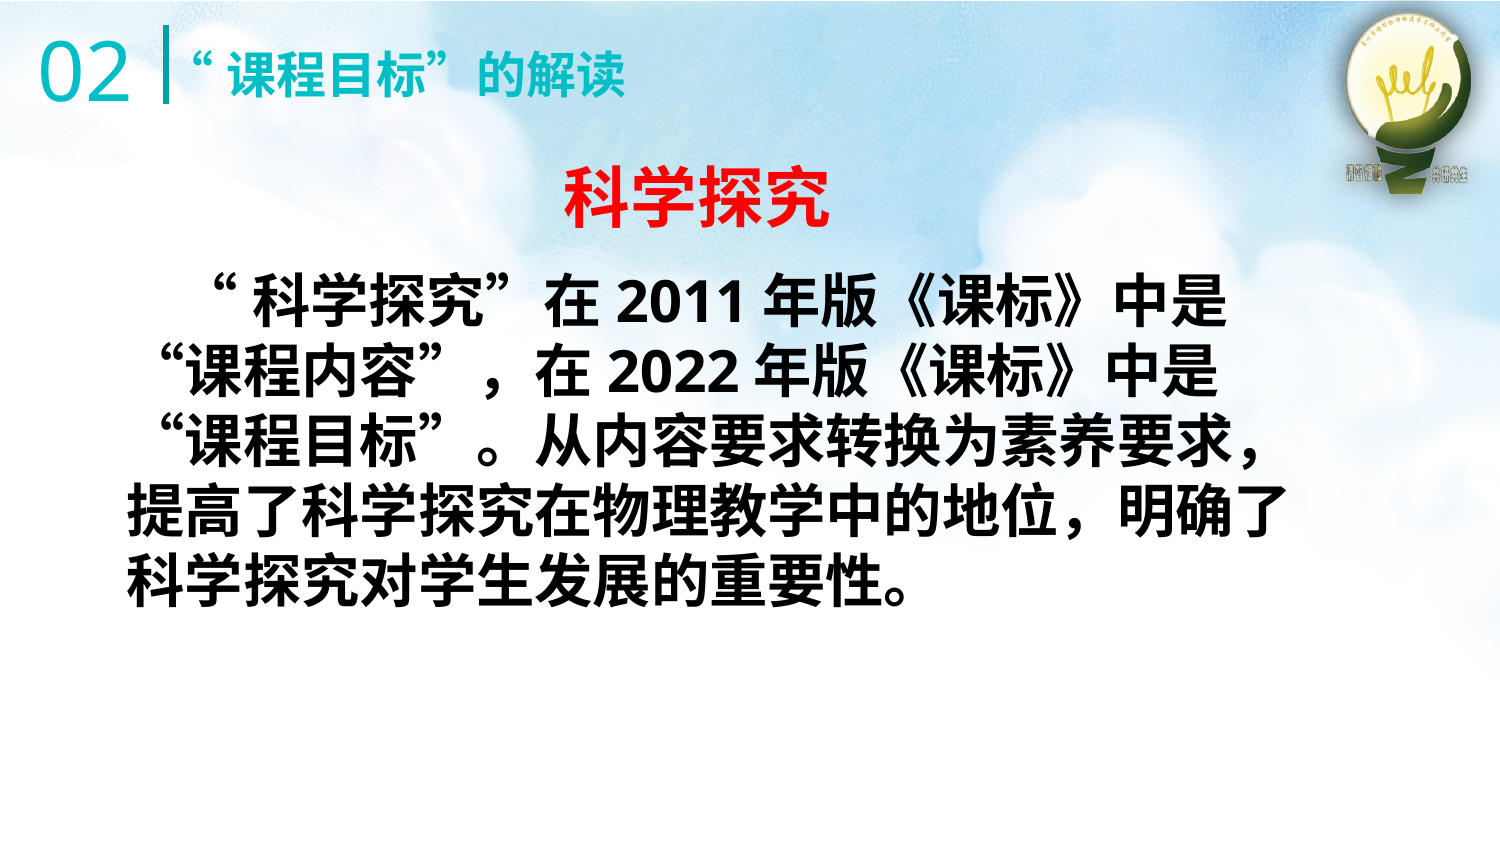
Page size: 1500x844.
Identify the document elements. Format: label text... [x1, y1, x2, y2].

text_box 02 [23, 11, 148, 126]
text_box 科学探究 [549, 148, 850, 244]
text_box “课程目标”的解读 [149, 35, 641, 111]
text_box “科学探究”在2011年版《课标》中是“课程内容”，在2022年版《课标》中是“课程目标”。从内容要求转换为素养要求，提高了科学探究在物理教学中的地位，明确了科学探究对学生发展的重要性。 [112, 256, 1329, 622]
picture [0, 0, 1500, 843]
